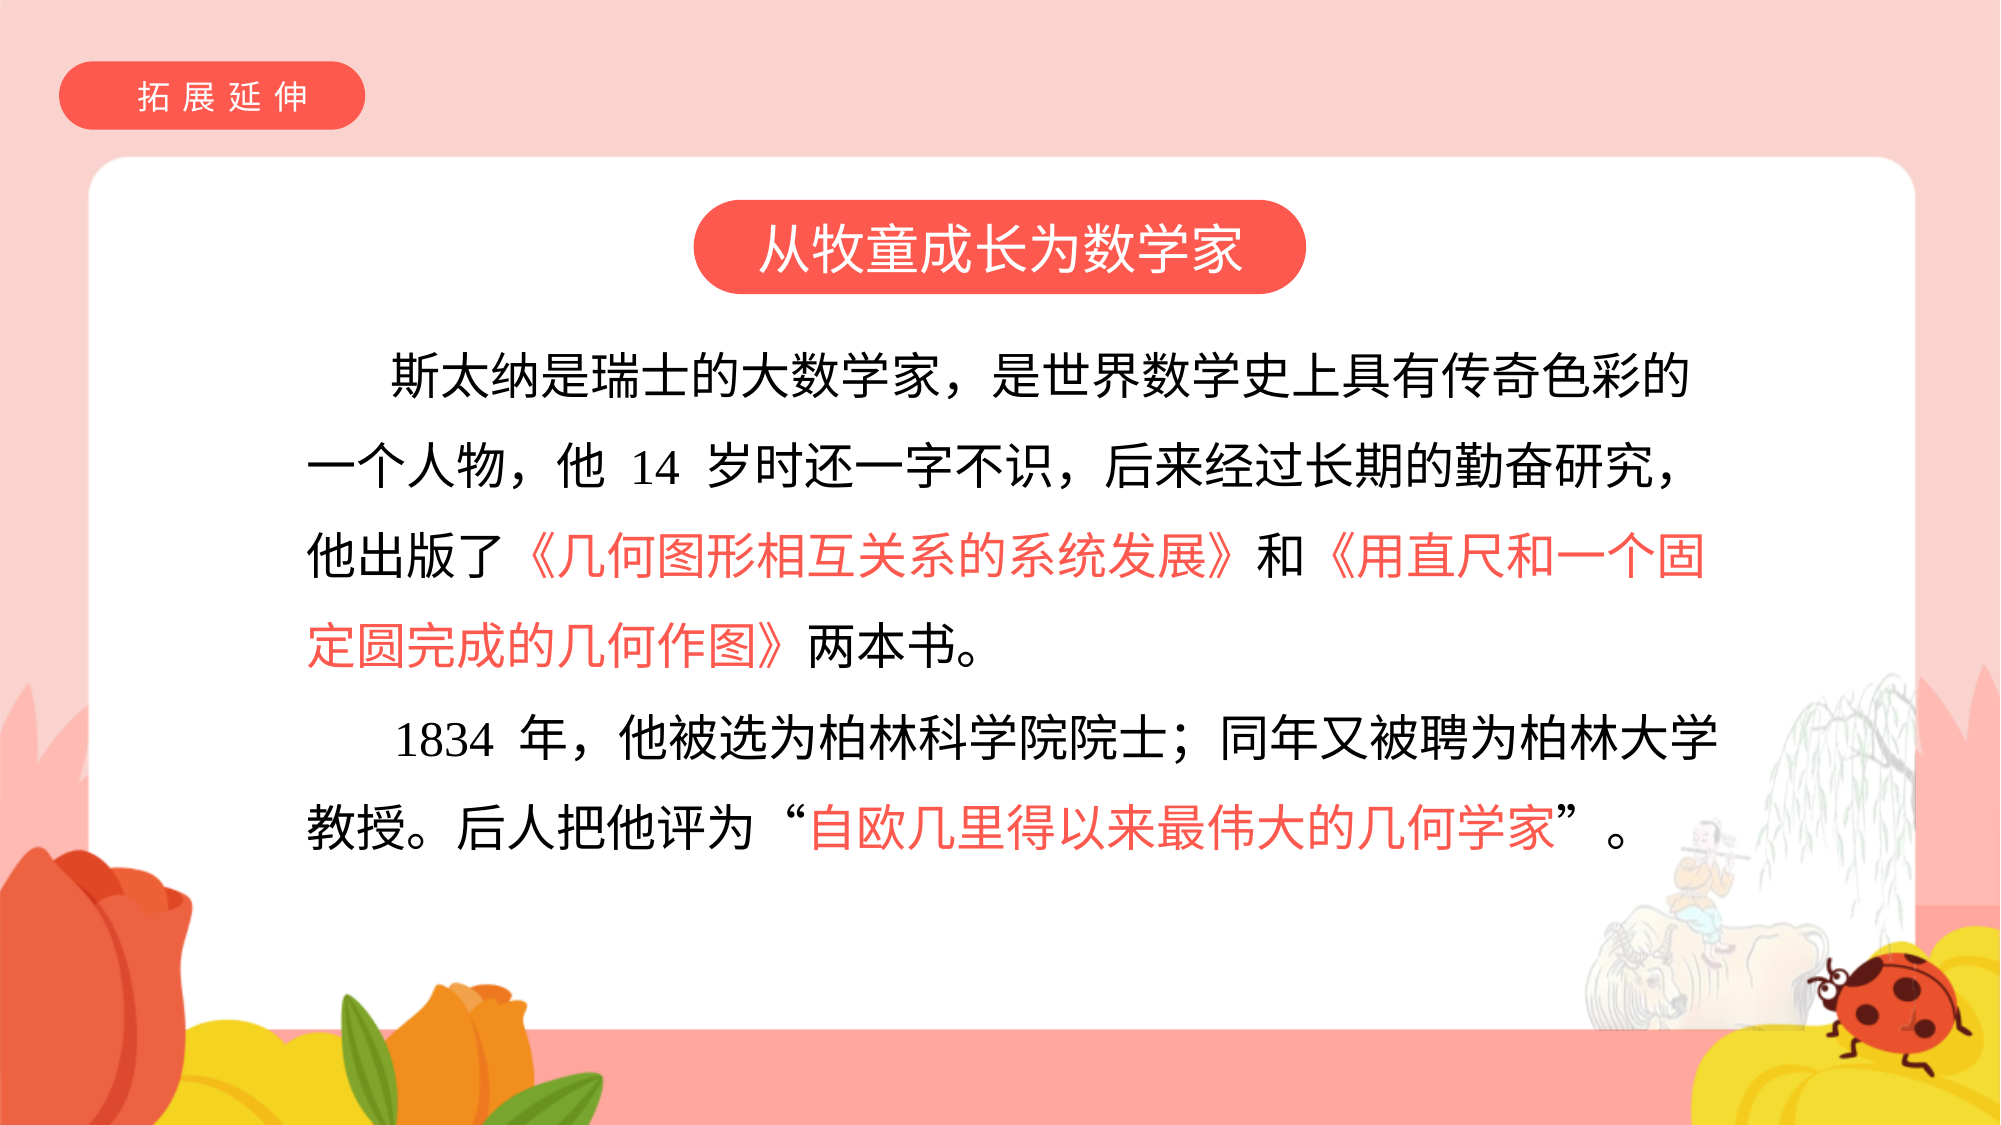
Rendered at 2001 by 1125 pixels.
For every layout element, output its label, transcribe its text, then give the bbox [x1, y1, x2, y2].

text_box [693, 199, 1307, 295]
picture [0, 0, 2001, 1125]
text_box 斯太纳是瑞士的大数学家，是世界数学史上具有传奇色彩的一个人物，他 14 岁时还一字不识，后来经过长期的勤奋研究，他出版了《几何图形相互关系的系统发展》和《用直尺和一个固定圆完成的几何作图》两本书。 [292, 307, 1750, 669]
text_box 1834 年，他被选为柏林科学院院士；同年又被聘为柏林大学教授。后人把他评为“自欧几里得以来最伟大的几何学家”。 [291, 669, 1454, 865]
